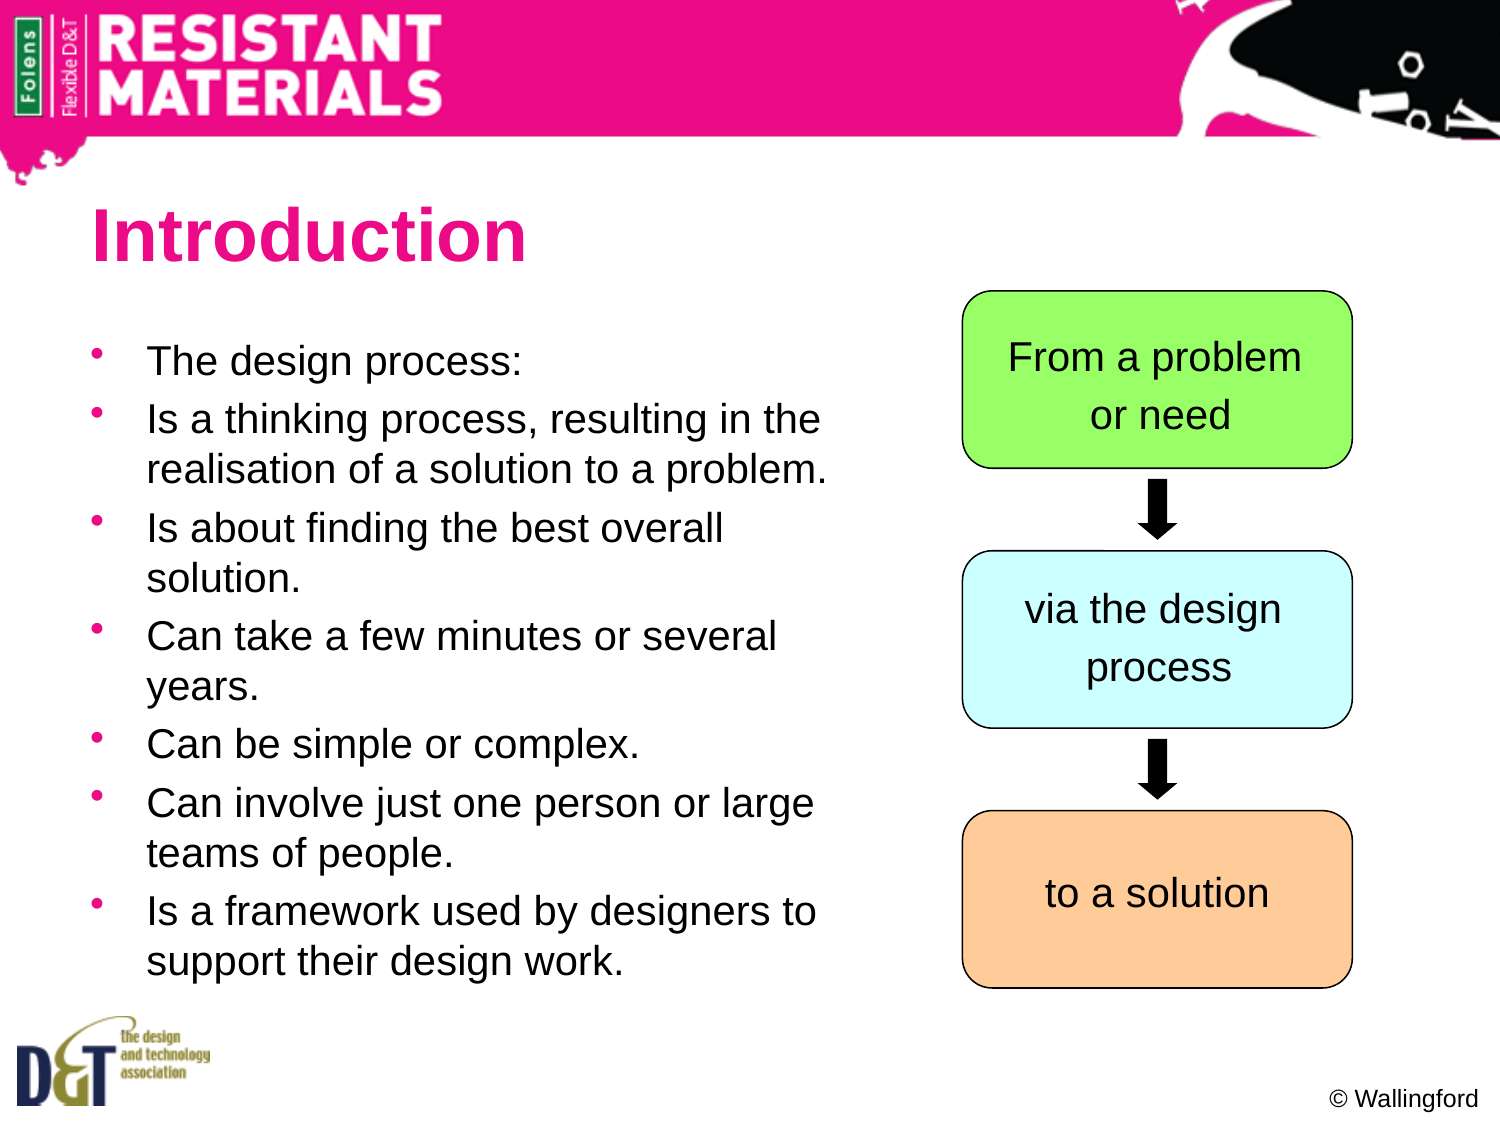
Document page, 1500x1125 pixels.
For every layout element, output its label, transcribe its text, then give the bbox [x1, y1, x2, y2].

text_box From a problem or need [934, 322, 1388, 446]
text_box via the design process [951, 574, 1367, 698]
text_box [963, 446, 1352, 469]
footer © Wallingford [1257, 1074, 1495, 1125]
list The design process: Is a thinking process, resulting in the realisation of a solution to a problem. Is about finding the best overall solution. Can take a few minutes or several years. Can be simple or complex. Can involve just one person or large teams of people. Is a framework used by designers to support their design work. [75, 326, 880, 1005]
text_box to a solution [1021, 858, 1294, 923]
text_box [1139, 739, 1176, 799]
title Introduction [76, 160, 1427, 301]
text_box [962, 698, 1353, 729]
text_box [963, 550, 1352, 574]
text_box [962, 290, 1353, 322]
picture [0, 0, 1500, 1125]
text_box [1139, 479, 1176, 539]
text_box [962, 810, 1353, 988]
